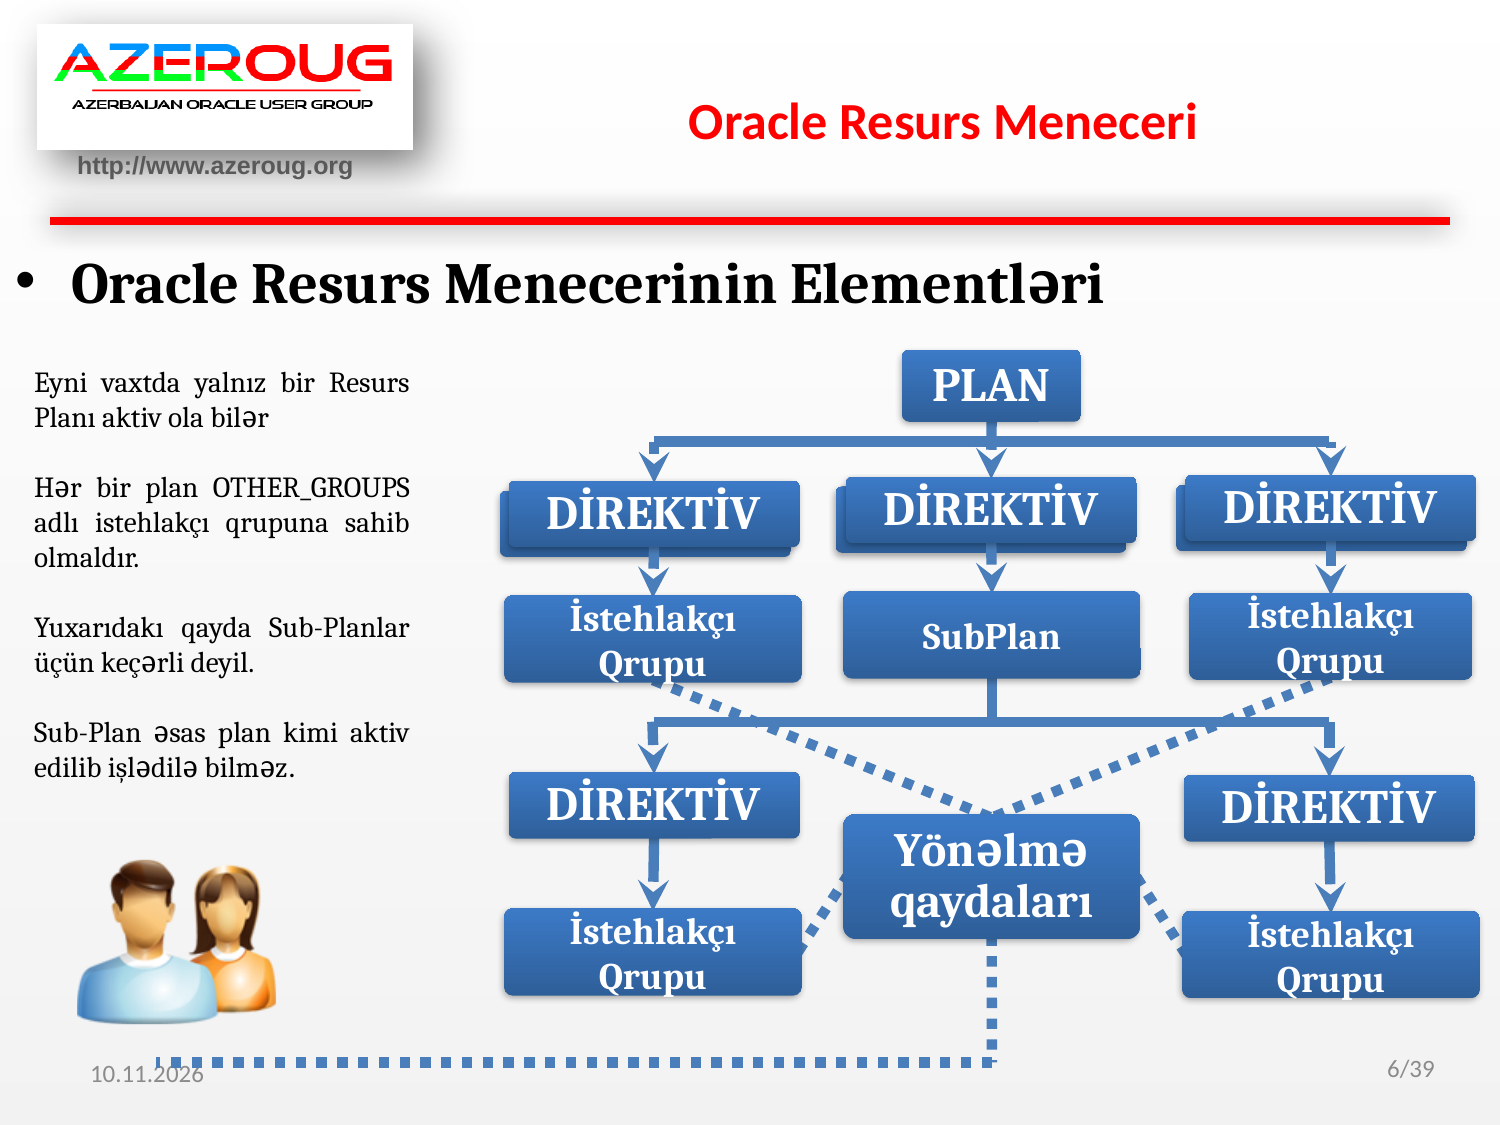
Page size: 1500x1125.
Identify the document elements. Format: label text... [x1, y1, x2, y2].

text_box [991, 677, 1332, 723]
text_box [660, 731, 986, 818]
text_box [991, 731, 1324, 818]
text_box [1185, 474, 1477, 542]
picture [37, 24, 413, 150]
text_box Oracle Resurs Menecerinin Elementləri [0, 237, 1500, 1125]
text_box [1181, 910, 1480, 999]
text_box Eyni vaxtda yalnız bir Resurs Planı aktiv ola bilər Hər bir plan OTHER_GROUPS adlı istehlakçı qrupuna sahib olmaldır. Yuxarıdakı qayda Sub-Planlar üçün keçərli deyil. Sub-Plan əsas plan kimi aktiv edilib işlədilə bilməz. [0, 356, 425, 791]
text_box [503, 908, 802, 996]
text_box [797, 876, 848, 953]
title Oracle Resurs Meneceri [487, 49, 1401, 188]
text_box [1188, 592, 1473, 681]
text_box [843, 813, 1141, 940]
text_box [1136, 876, 1187, 955]
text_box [652, 679, 986, 721]
picture [50, 217, 1450, 225]
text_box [1175, 484, 1323, 552]
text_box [508, 480, 800, 548]
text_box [842, 590, 1141, 679]
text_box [901, 349, 1082, 422]
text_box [835, 486, 985, 554]
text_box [845, 476, 1138, 544]
picture [76, 841, 278, 1042]
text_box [499, 490, 647, 558]
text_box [1183, 775, 1476, 842]
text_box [508, 771, 800, 839]
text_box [503, 595, 802, 683]
